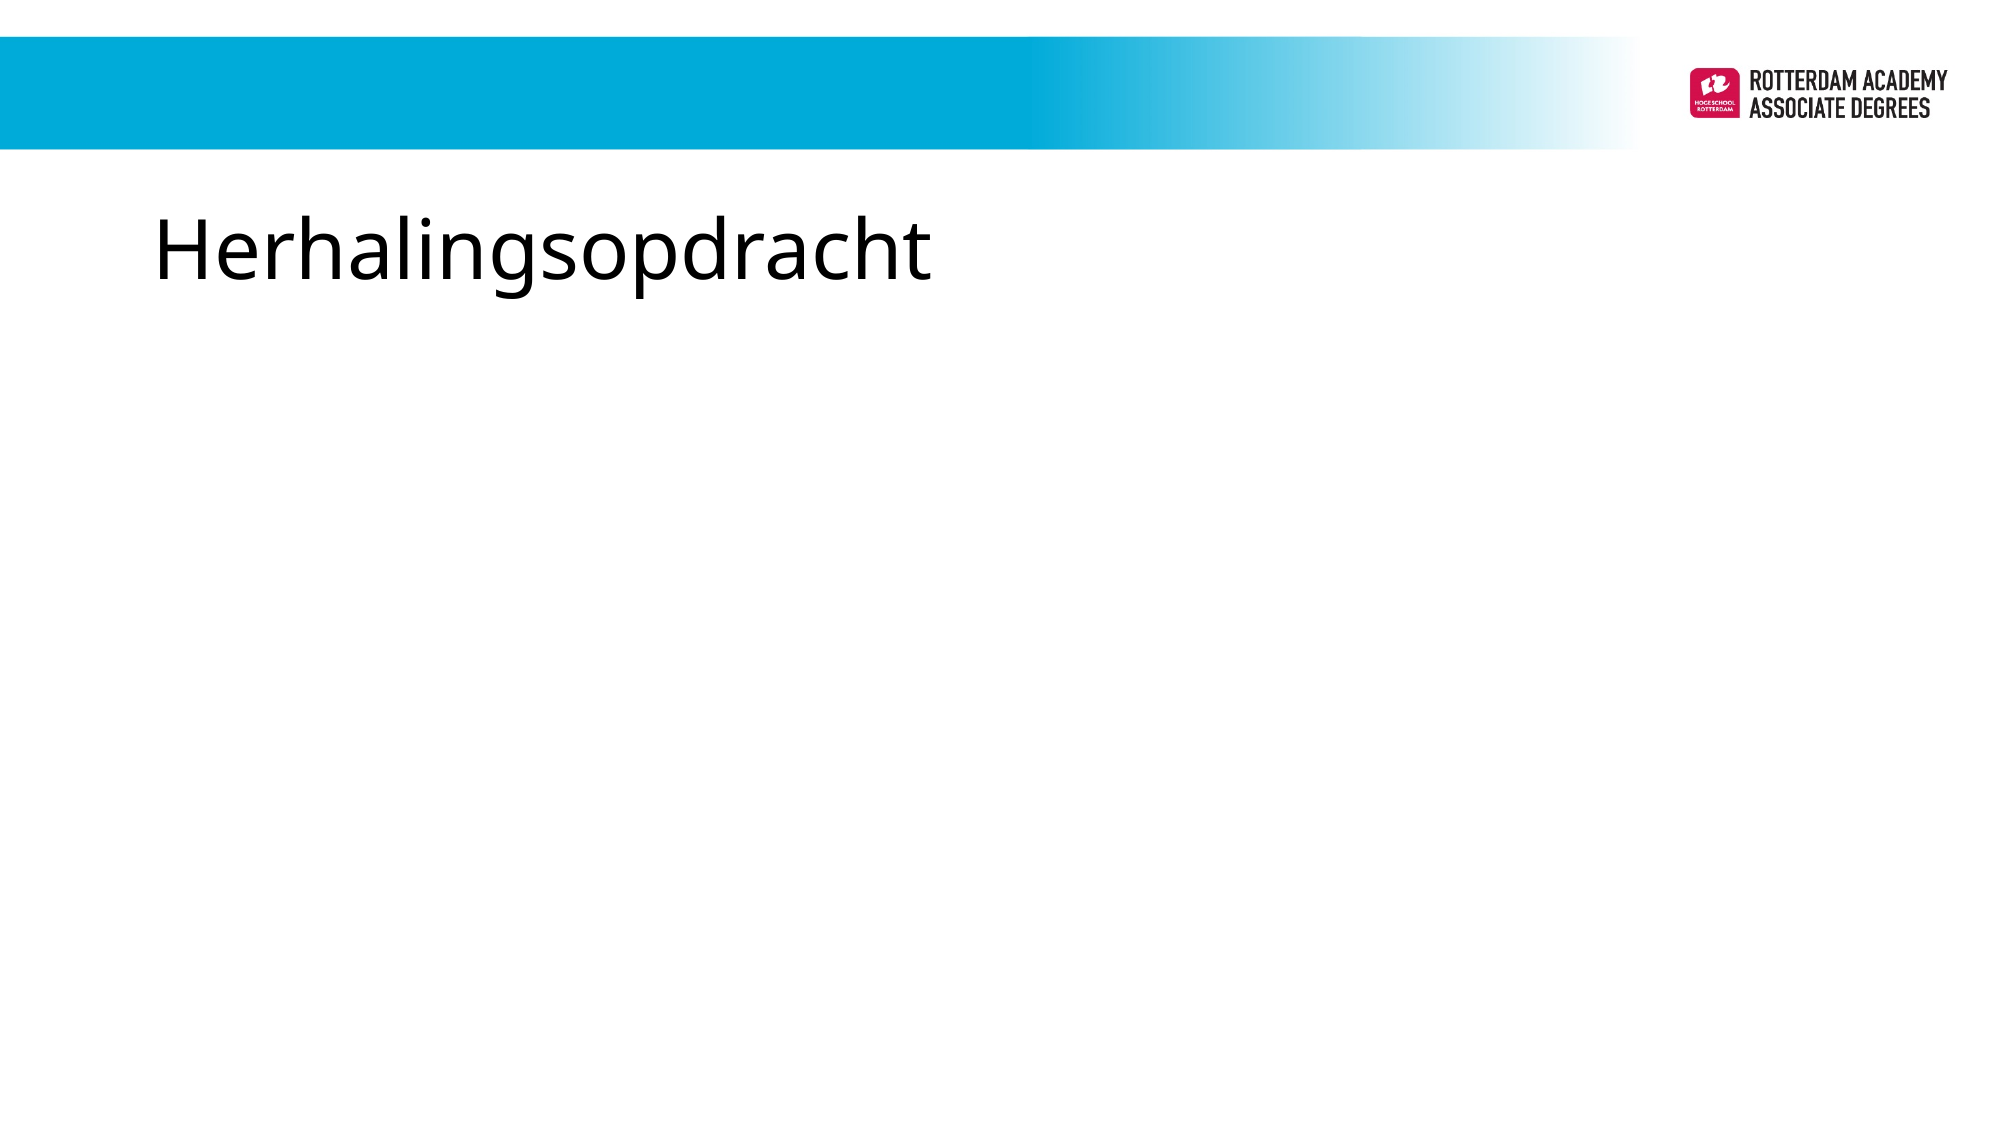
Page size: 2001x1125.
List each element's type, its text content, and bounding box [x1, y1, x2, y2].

title Herhalingsopdracht [137, 175, 1863, 329]
picture [0, 0, 2000, 184]
